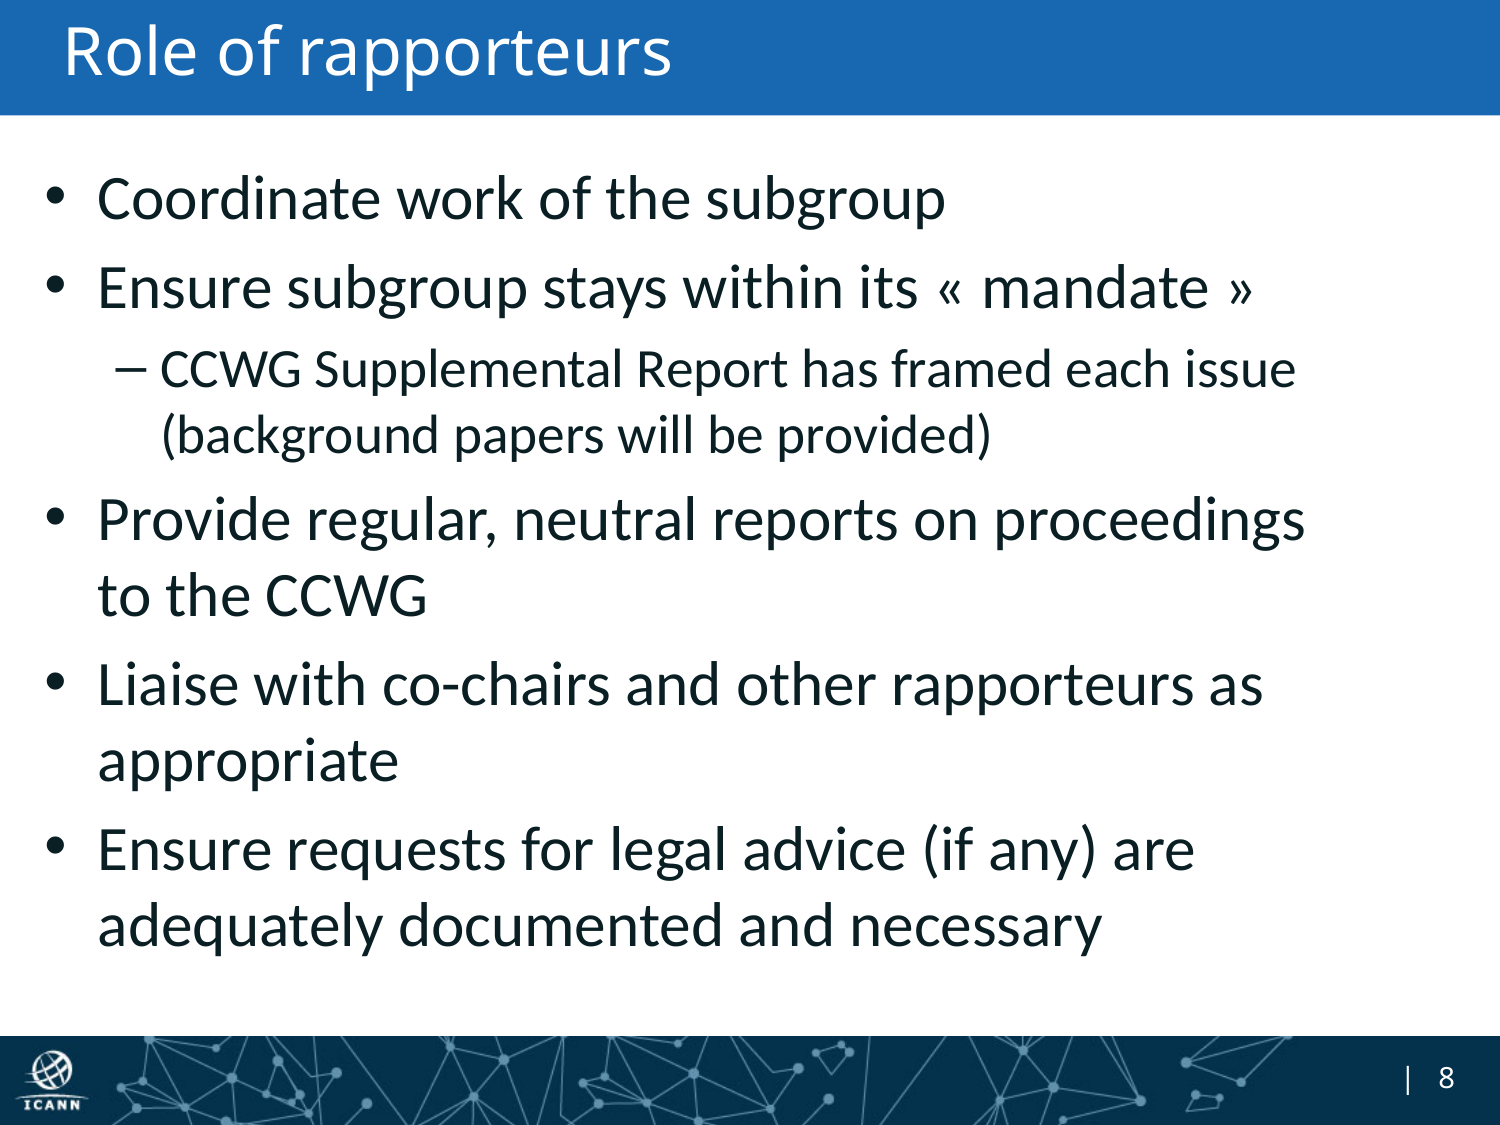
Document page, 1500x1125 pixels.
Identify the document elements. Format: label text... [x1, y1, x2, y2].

text_box Coordinate work of the subgroup Ensure subgroup stays within its « mandate » CCWG Supplemental Report has framed each issue (background papers will be provided) Provide regular, neutral reports on proceedings to the CCWG Liaise with co-chairs and other rapporteurs as appropriate Ensure requests for legal advice (if any) are adequately documented and necessary [29, 148, 1380, 969]
title Role of rapporteurs [0, 0, 1500, 116]
picture [0, 1036, 1500, 1125]
